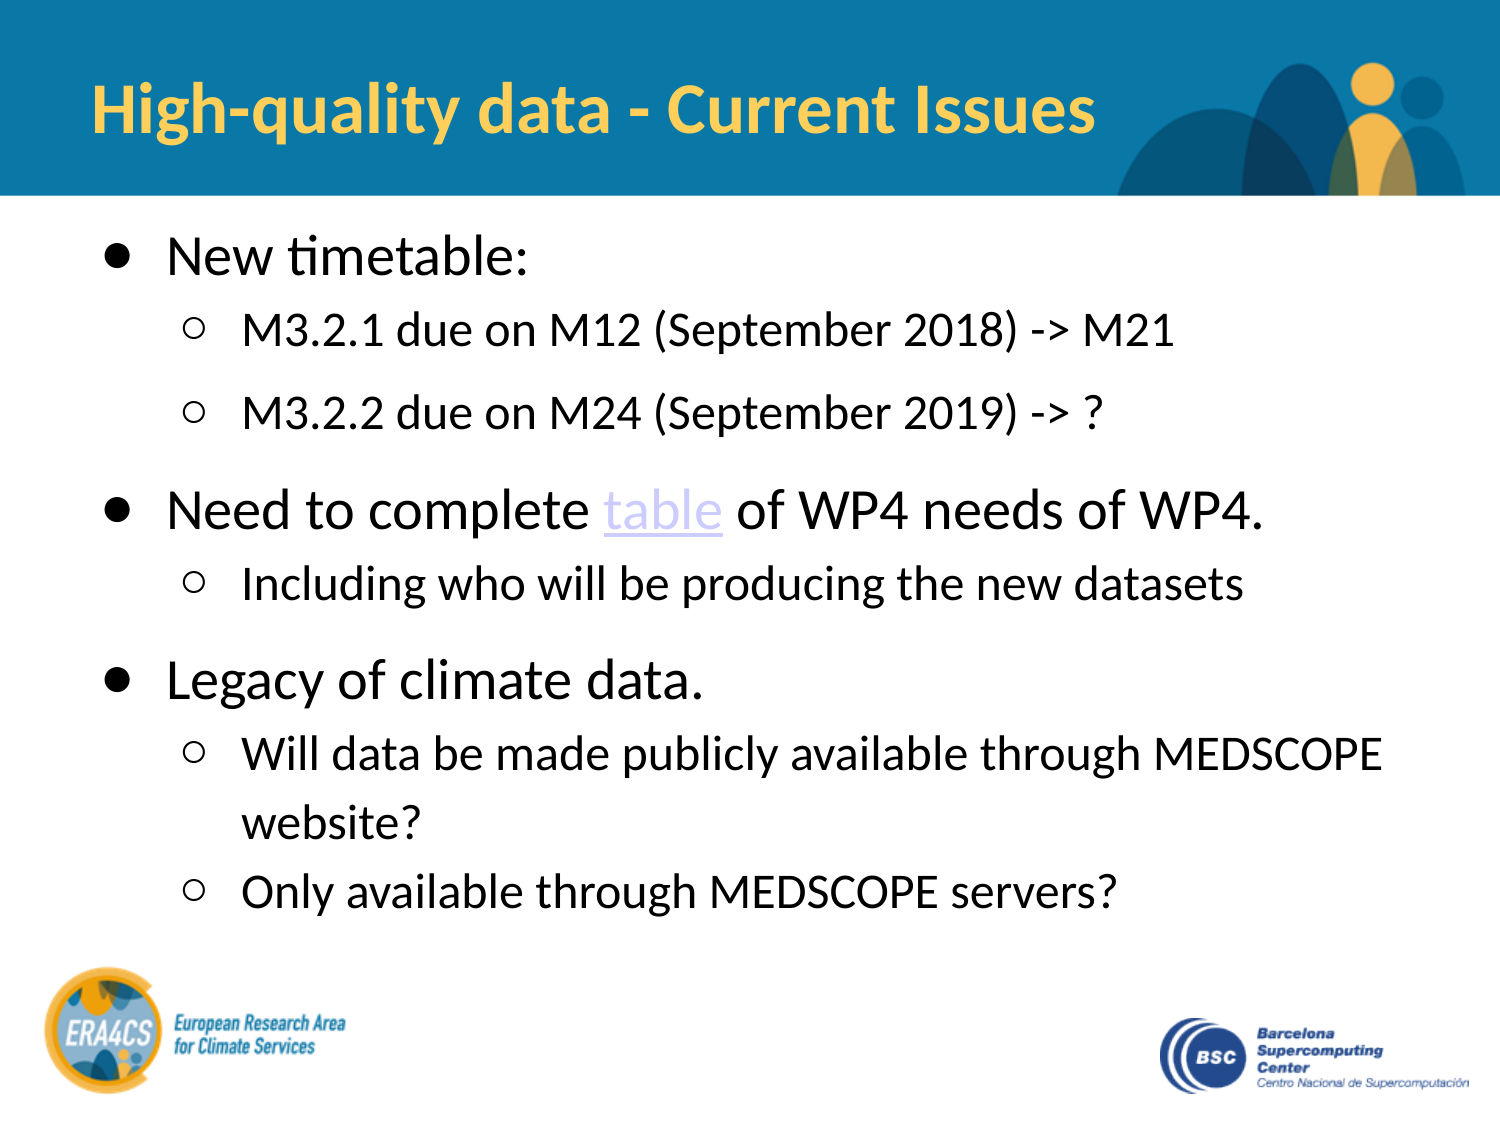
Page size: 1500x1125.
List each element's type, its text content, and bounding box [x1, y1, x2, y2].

list New timetable: M3.2.1 due on M12 (September 2018) -> M21 M3.2.2 due on M24 (September 2019) -> ? Need to complete table of WP4 needs of WP4. Including who will be producing the new datasets Legacy of climate data. Will data be made publicly available through MEDSCOPE website? Only available through MEDSCOPE servers? [76, 199, 1427, 993]
picture [0, 174, 1500, 1125]
title High-quality data - Current Issues [76, 35, 1427, 174]
